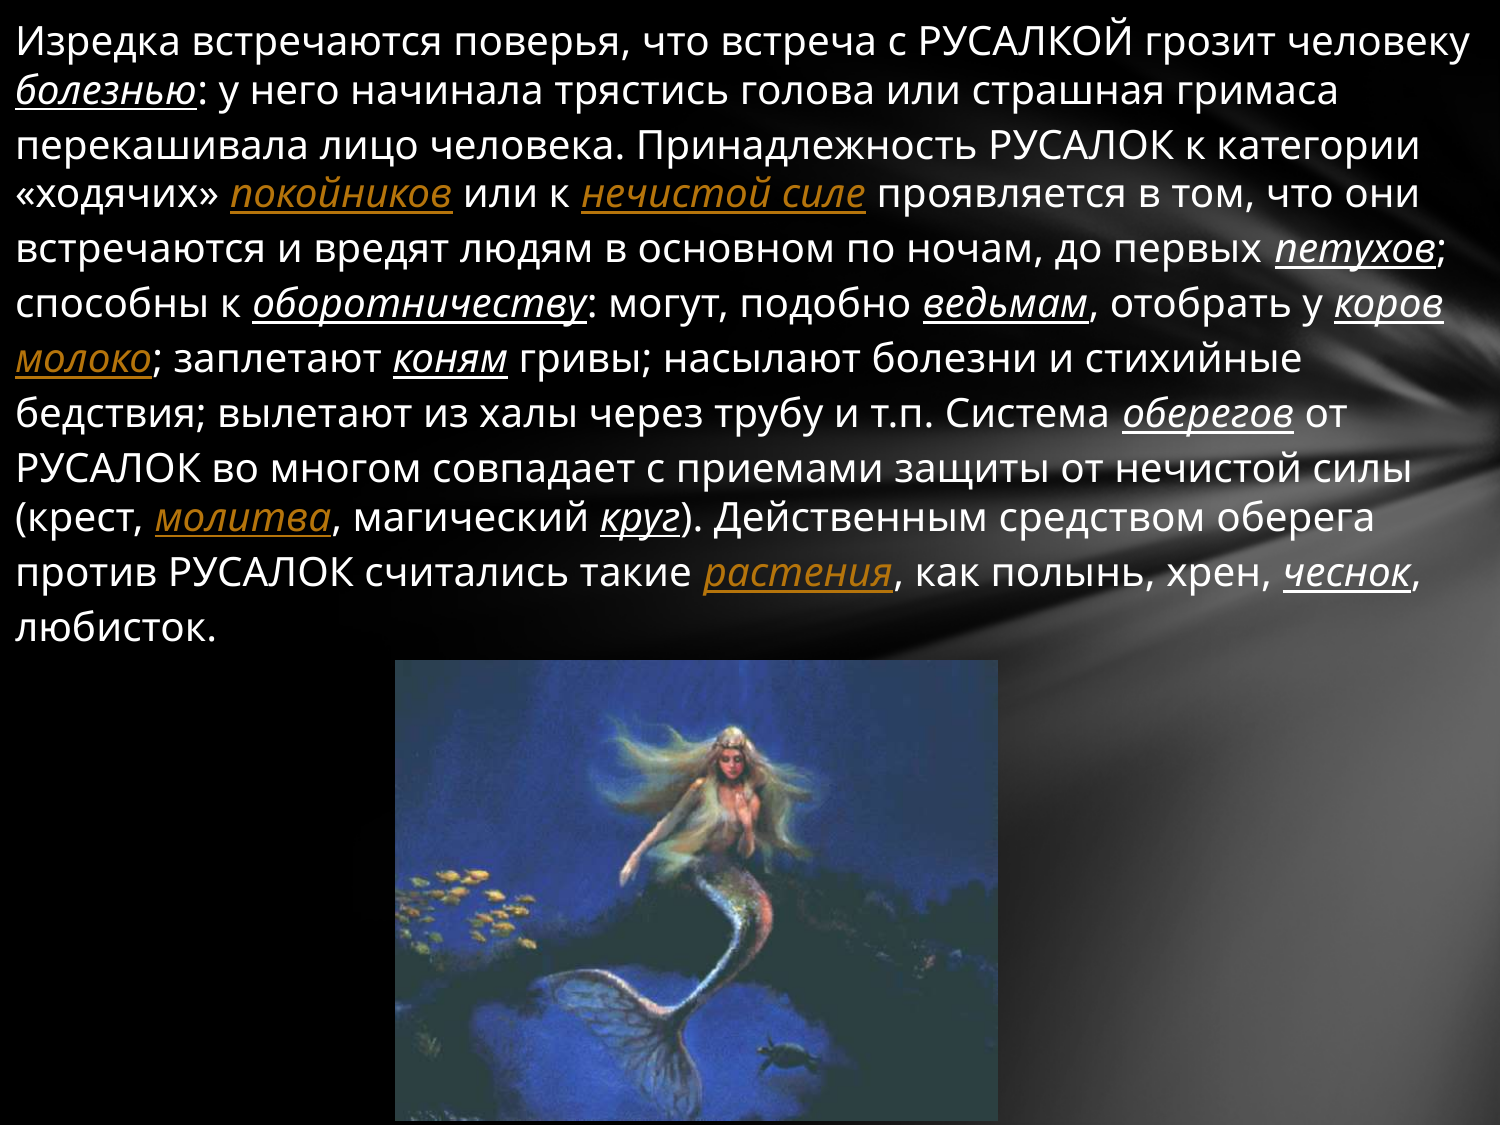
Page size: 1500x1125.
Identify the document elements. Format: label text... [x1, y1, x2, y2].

title Изредка встречаются поверья, что встреча с РУСАЛКОЙ грозит человеку болезнью: у него начинала трястись голова или страшная гримаса перекашивала лицо человека. Принадлежность РУСАЛОК к категории «ходячих» покойников или к нечистой силе проявляется в том, что они встречаются и вредят людям в основном по ночам, до первых петухов; способны к оборотничеству: могут, подобно ведьмам, отобрать у коров молоко; заплетают коням гривы; насылают болезни и стихийные бедствия; вылетают из халы через трубу и т.п. Система оберегов от РУСАЛОК во многом совпадает с приемами защиты от нечистой силы (крест, молитва, магический круг). Действенным средством оберега против РУСАЛОК считались такие растения, как полынь, хрен, чеснок, любисток. [0, 0, 1500, 657]
picture [395, 659, 999, 1121]
